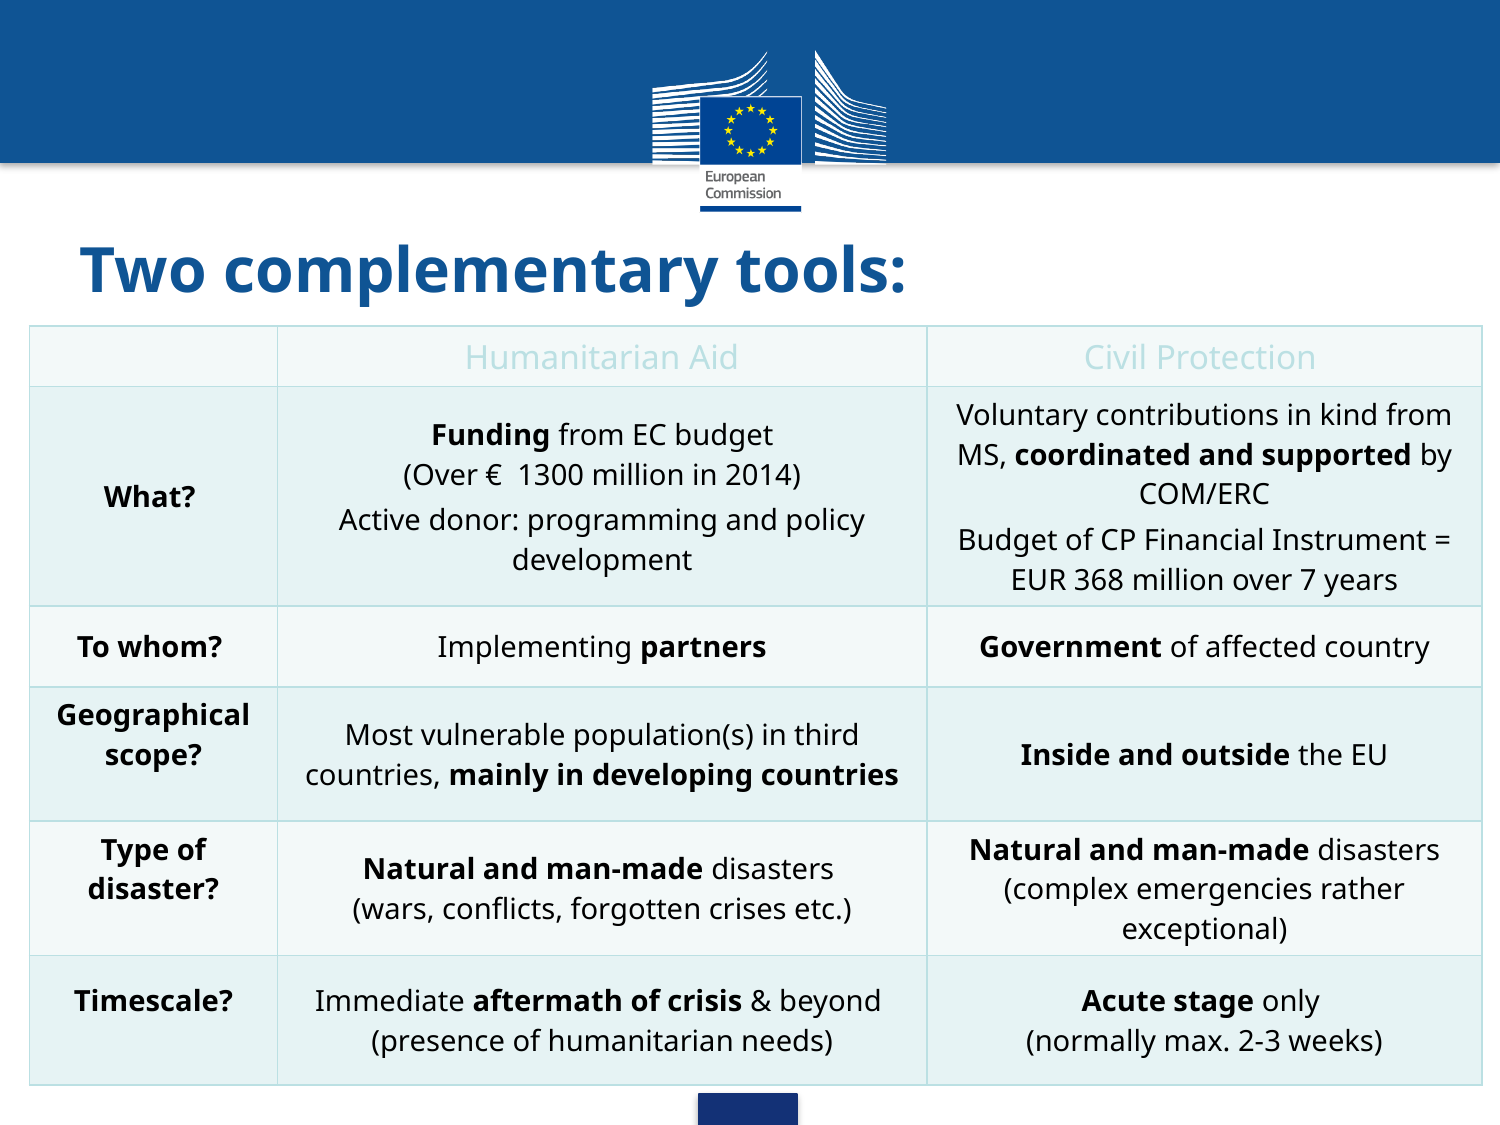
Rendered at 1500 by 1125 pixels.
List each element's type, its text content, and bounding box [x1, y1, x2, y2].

table_cell Inside and outside the EU [928, 688, 1481, 820]
table_cell Government of affected country [928, 607, 1481, 686]
table_cell Immediate aftermath of crisis & beyond (presence of humanitarian needs) [278, 956, 926, 1084]
table_cell Type of disaster? [30, 822, 277, 955]
table_cell Timescale? [30, 956, 277, 1084]
table_cell To whom? [30, 607, 277, 686]
table_cell Funding from EC budget (Over € 1300 million in 2014) Active donor: programming and policy development [278, 387, 926, 605]
table_cell What? [30, 387, 277, 605]
table_header Civil Protection [928, 327, 1481, 386]
table_cell Most vulnerable population(s) in third countries, mainly in developing countries [278, 688, 926, 820]
title Two complementary tools: [64, 219, 1416, 315]
table_cell Natural and man-made disasters (complex emergencies rather exceptional) [928, 822, 1481, 955]
table_cell Geographical scope? [30, 688, 277, 820]
table_cell Natural and man-made disasters (wars, conflicts, forgotten crises etc.) [278, 822, 926, 955]
table_header [30, 327, 277, 386]
table_cell Implementing partners [278, 607, 926, 686]
table_cell Acute stage only (normally max. 2-3 weeks) [928, 956, 1481, 1084]
table_header Humanitarian Aid [278, 327, 926, 386]
table_cell Voluntary contributions in kind from MS, coordinated and supported by COM/ERC Budget of CP Financial Instrument = EUR 368 million over 7 years [928, 387, 1481, 605]
